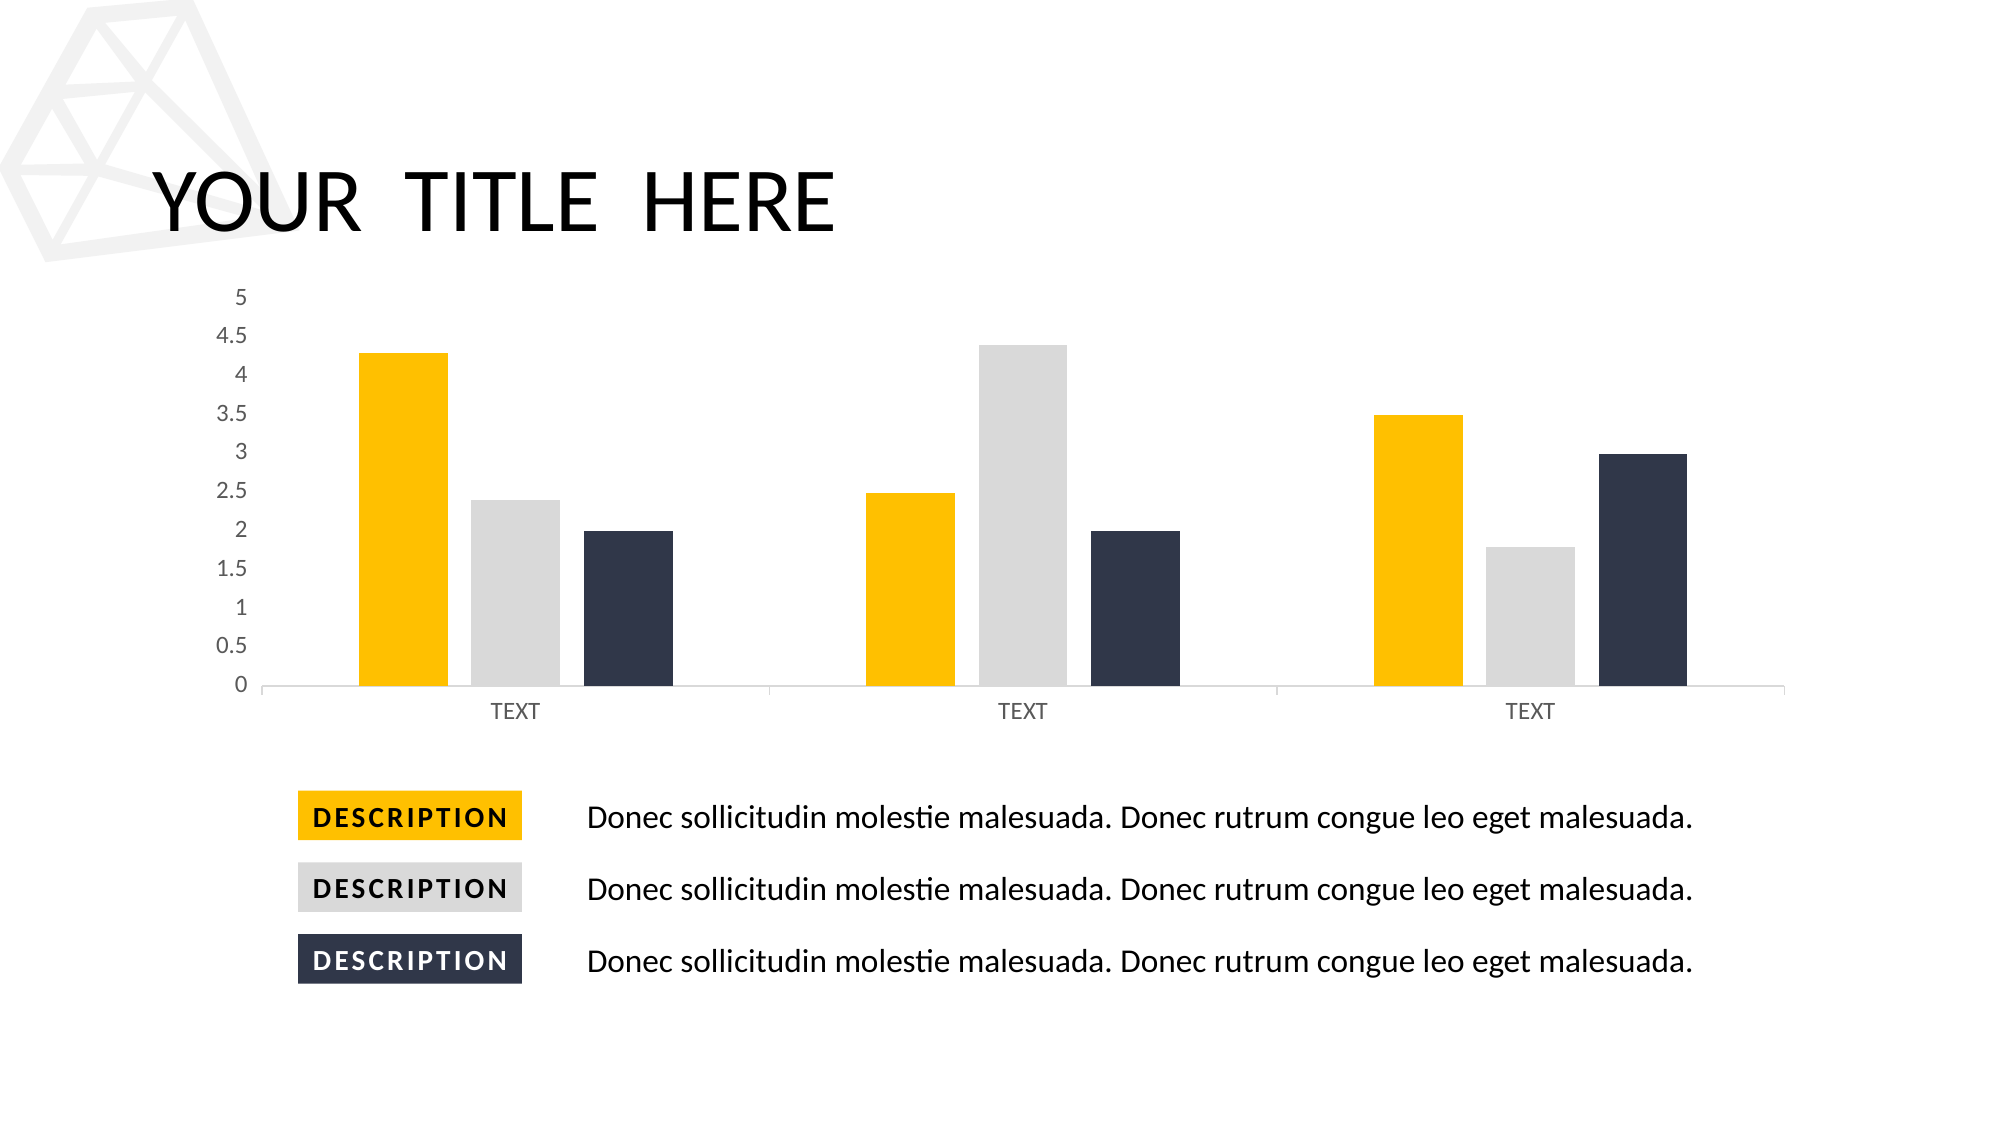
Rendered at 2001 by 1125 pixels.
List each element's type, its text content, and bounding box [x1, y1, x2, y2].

text_box Donec sollicitudin molestie malesuada. Donec rutrum congue leo eget malesuada. [572, 787, 1753, 843]
chart [183, 277, 1818, 736]
text_box DESCRIPTION [298, 790, 522, 841]
text_box DESCRIPTION [298, 862, 522, 912]
text_box Donec sollicitudin molestie malesuada. Donec rutrum congue leo eget malesuada. [572, 859, 1753, 915]
title YOUR TITLE HERE [137, 59, 1863, 259]
text_box DESCRIPTION [298, 934, 522, 984]
text_box Donec sollicitudin molestie malesuada. Donec rutrum congue leo eget malesuada. [572, 931, 1753, 987]
